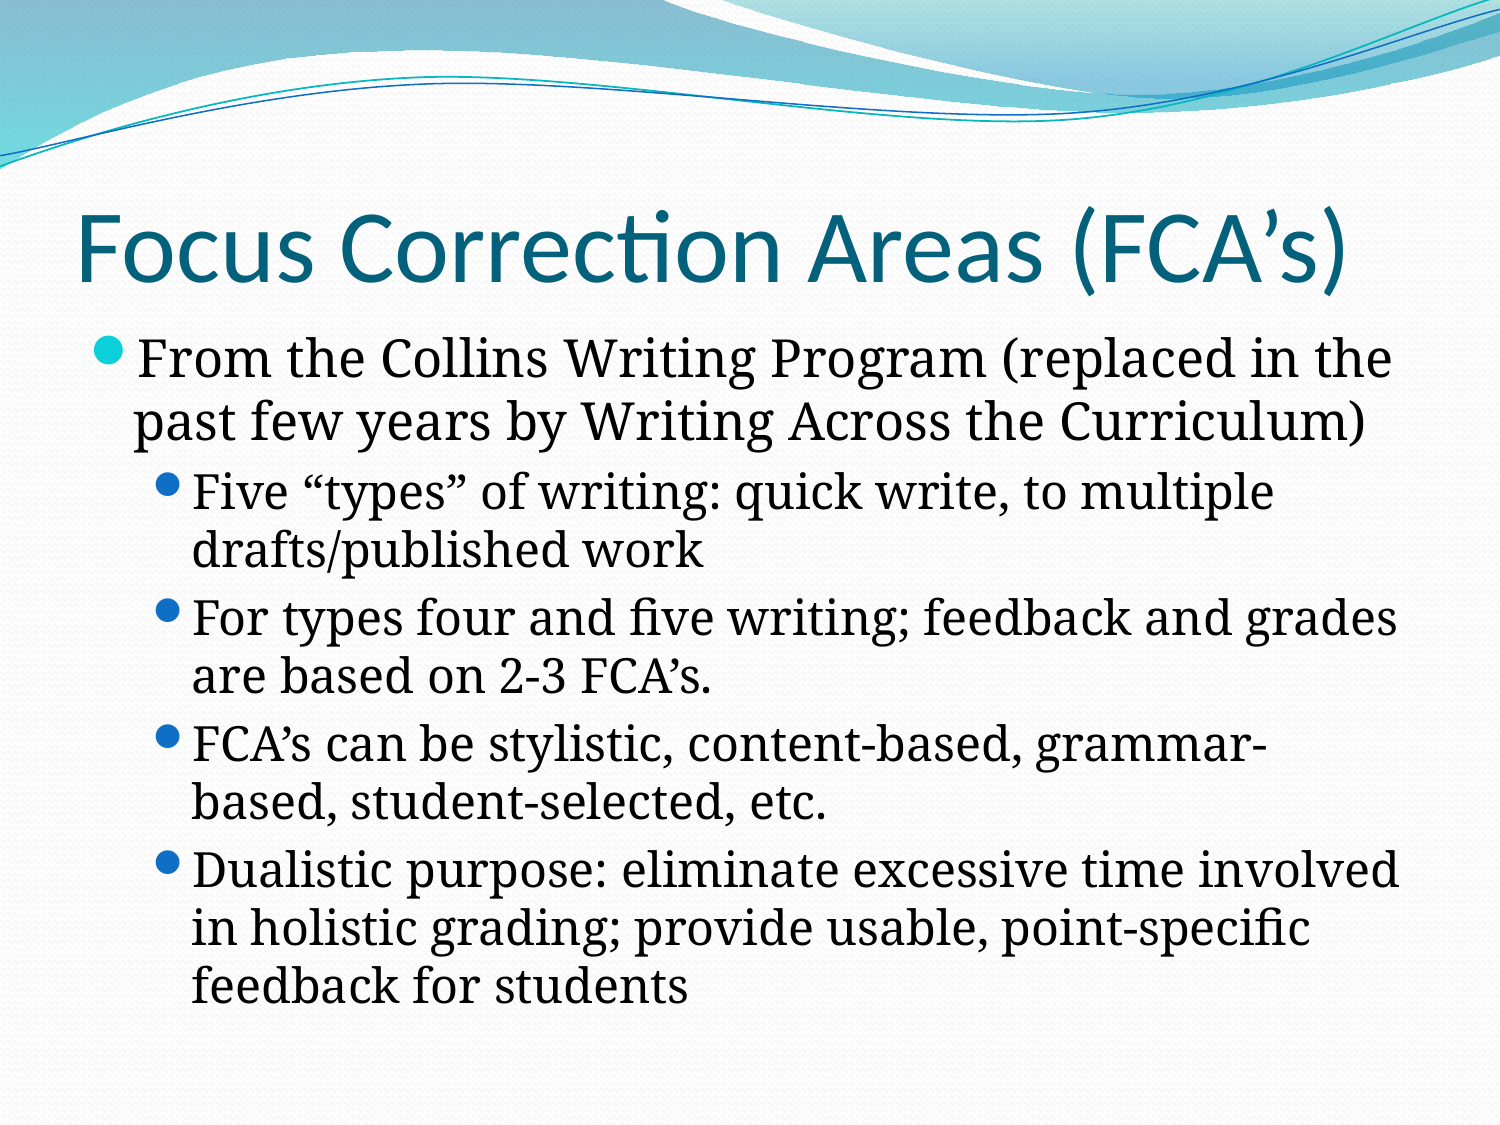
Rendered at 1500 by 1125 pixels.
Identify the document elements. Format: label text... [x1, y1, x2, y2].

title Focus Correction Areas (FCA’s) [75, 115, 1425, 303]
list From the Collins Writing Program (replaced in the past few years by Writing Across the Curriculum) Five “types” of writing: quick write, to multiple drafts/published work For types four and five writing; feedback and grades are based on 2-3 FCA’s. FCA’s can be stylistic, content-based, grammar-based, student-selected, etc. Dualistic purpose: eliminate excessive time involved in holistic grading; provide usable, point-specific feedback for students [75, 317, 1425, 1038]
